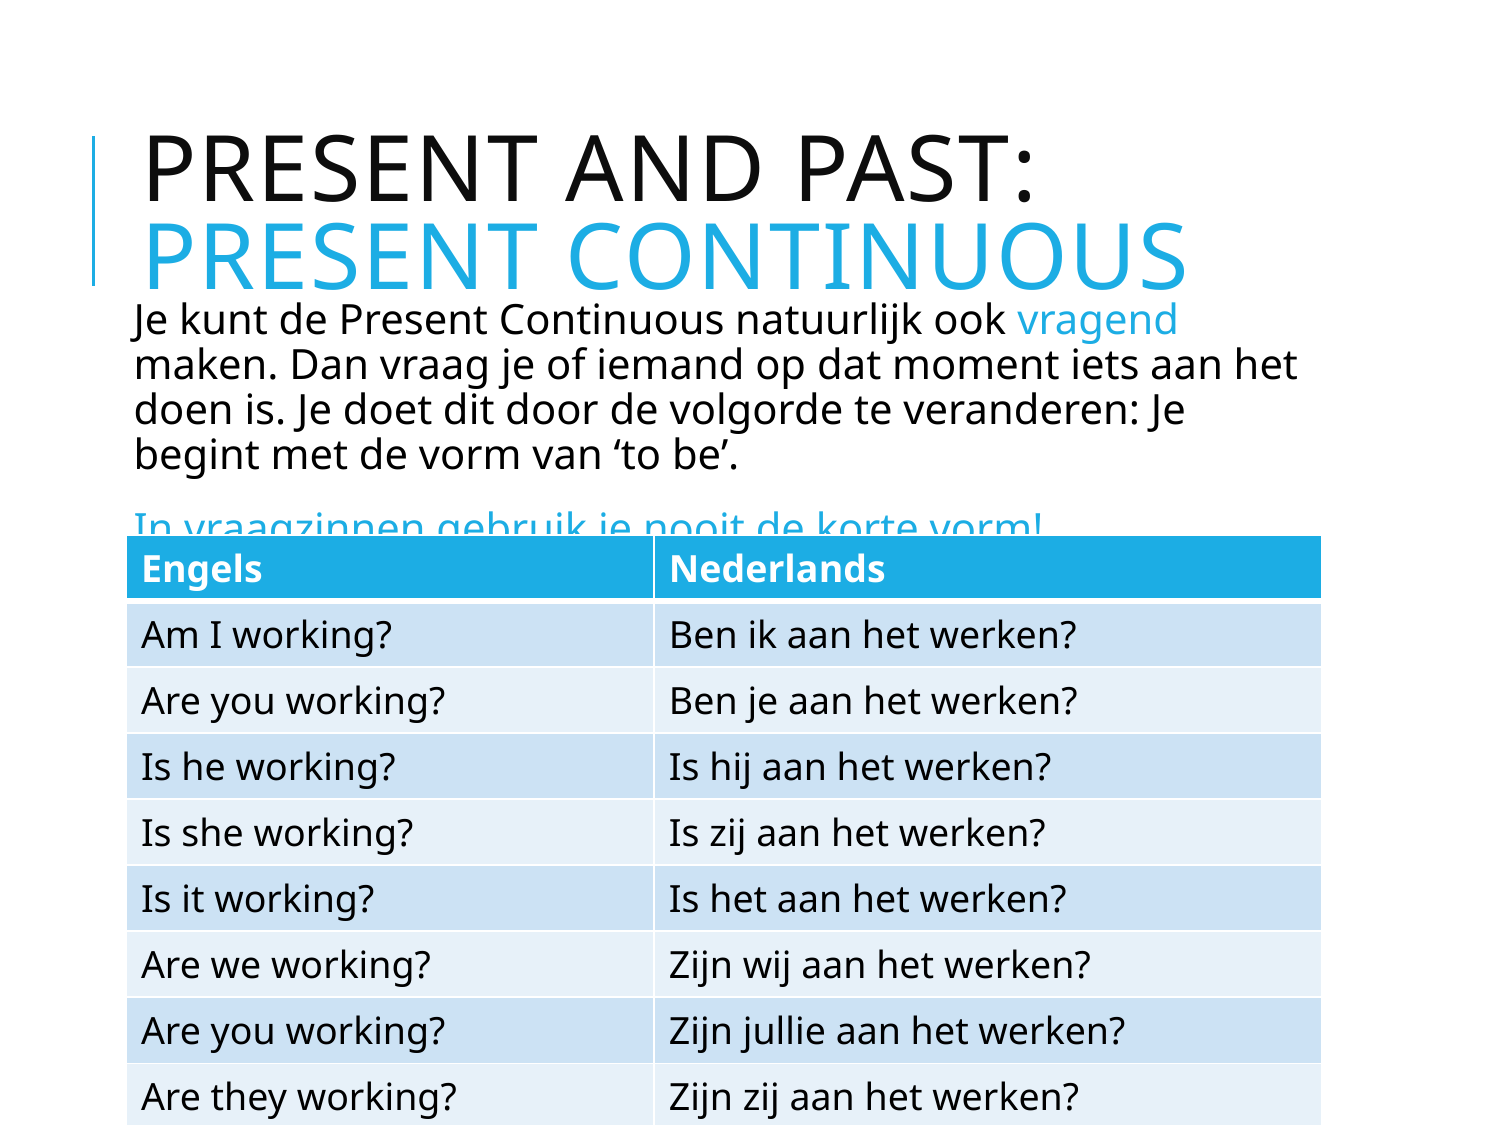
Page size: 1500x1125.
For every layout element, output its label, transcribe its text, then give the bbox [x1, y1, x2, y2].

table_cell Zijn wij aan het werken? [655, 932, 1321, 996]
table_cell Am I working? [127, 604, 653, 666]
table_cell Are we working? [127, 932, 653, 996]
table_cell Is het aan het werken? [655, 866, 1321, 930]
table_cell Is it working? [127, 866, 653, 930]
table_cell Is she working? [127, 800, 653, 864]
table_cell Zijn jullie aan het werken? [655, 998, 1321, 1063]
title PRESENT and past: present continuous [126, 96, 1388, 342]
table_cell Are they working? [127, 1064, 653, 1125]
table_cell Is hij aan het werken? [655, 734, 1321, 798]
table_cell Zijn zij aan het werken? [655, 1064, 1321, 1125]
table_header Engels [127, 536, 653, 598]
table_header Nederlands [655, 536, 1321, 598]
table_cell Is zij aan het werken? [655, 800, 1321, 864]
list Je kunt de Present Continuous natuurlijk ook vragend maken. Dan vraag je of iemand op dat moment iets aan het doen is. Je doet dit door de volgorde te veranderen: Je begint met de vorm van ‘to be’. In vraagzinnen gebruik je nooit de korte vorm! [126, 290, 1322, 534]
table_cell Ben ik aan het werken? [655, 604, 1321, 666]
table_cell Are you working? [127, 668, 653, 732]
table_cell Ben je aan het werken? [655, 668, 1321, 732]
table_cell Is he working? [127, 734, 653, 798]
table_cell Are you working? [127, 998, 653, 1063]
